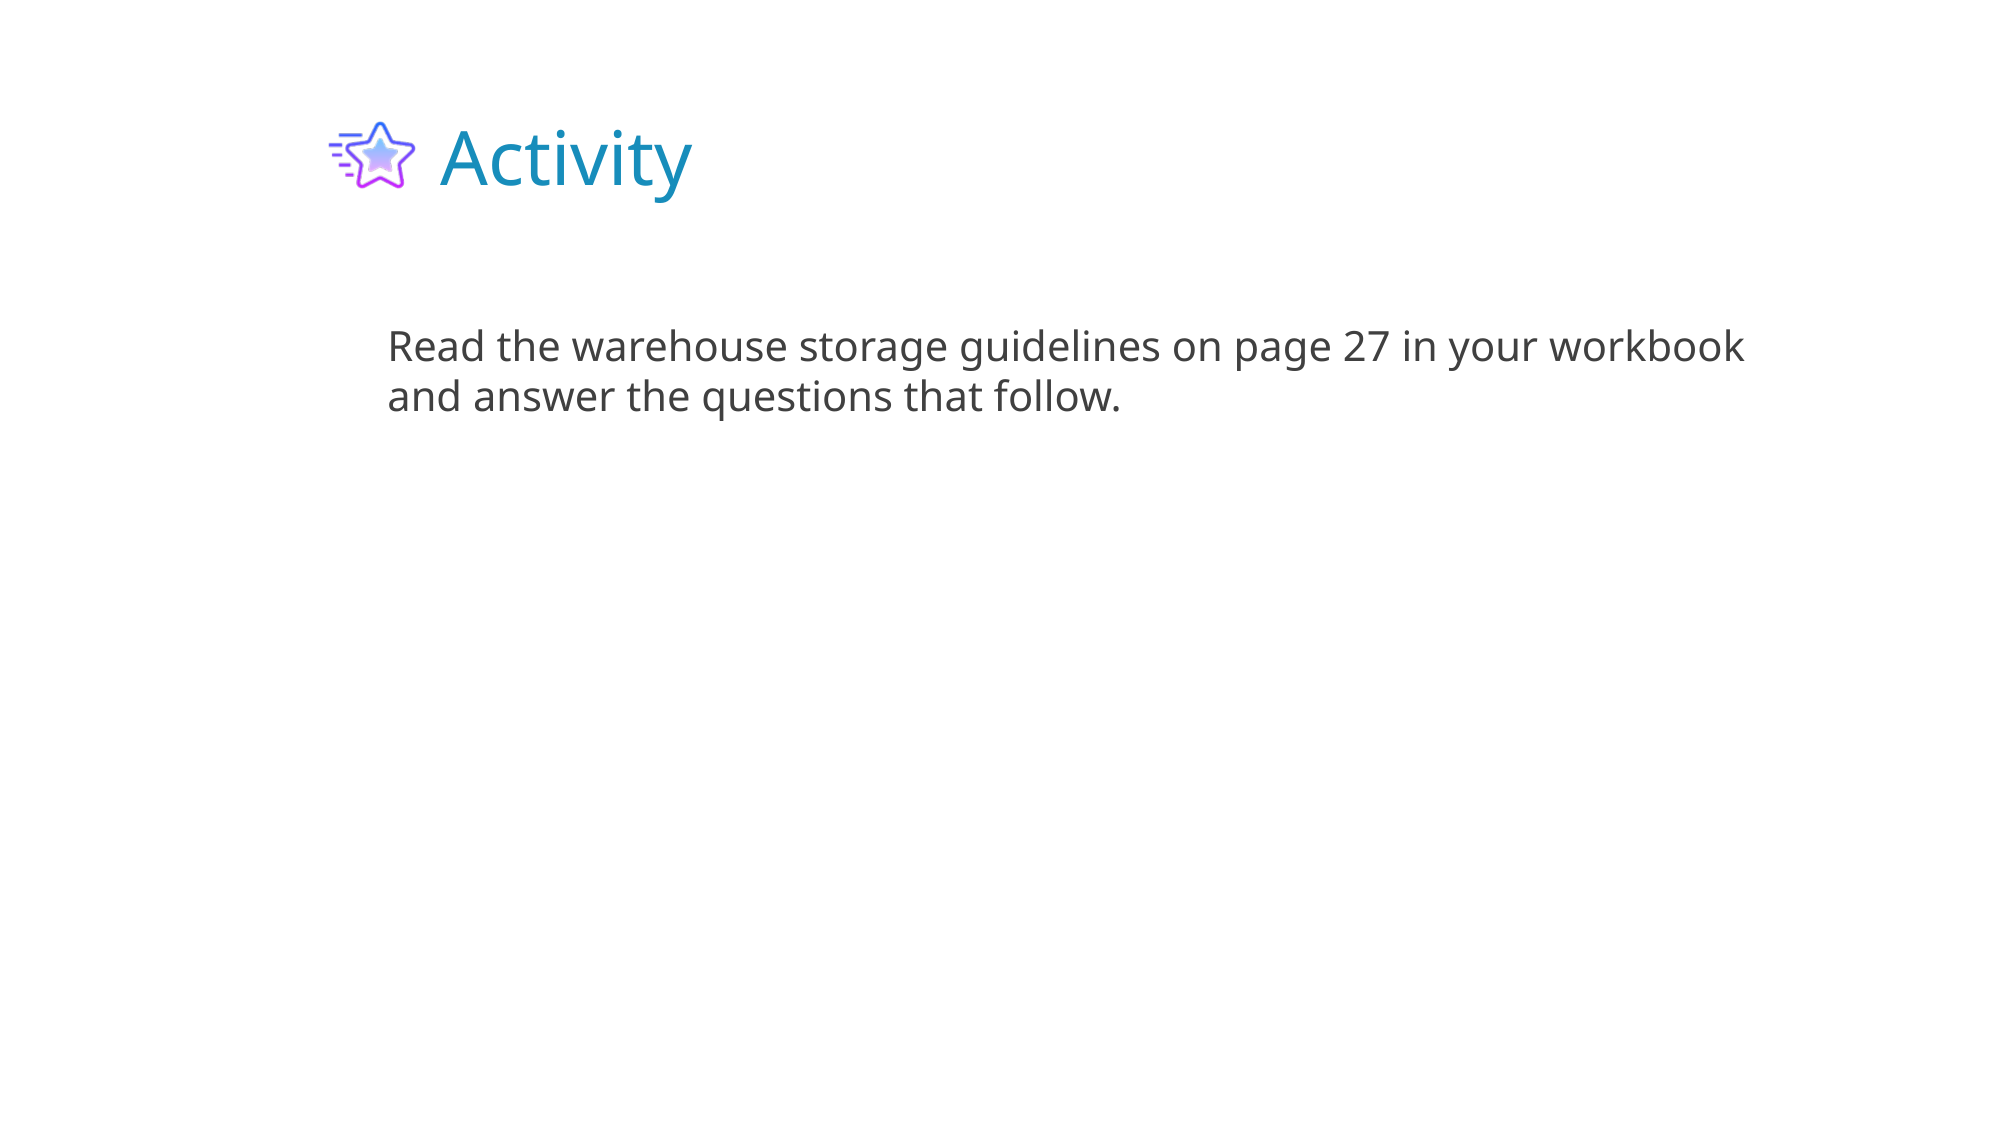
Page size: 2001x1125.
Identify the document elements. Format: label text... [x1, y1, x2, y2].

title Activity [425, 102, 1888, 313]
picture [319, 102, 425, 208]
list Read the warehouse storage guidelines on page 27 in your workbook and answer the questions that follow. [372, 312, 1835, 1036]
